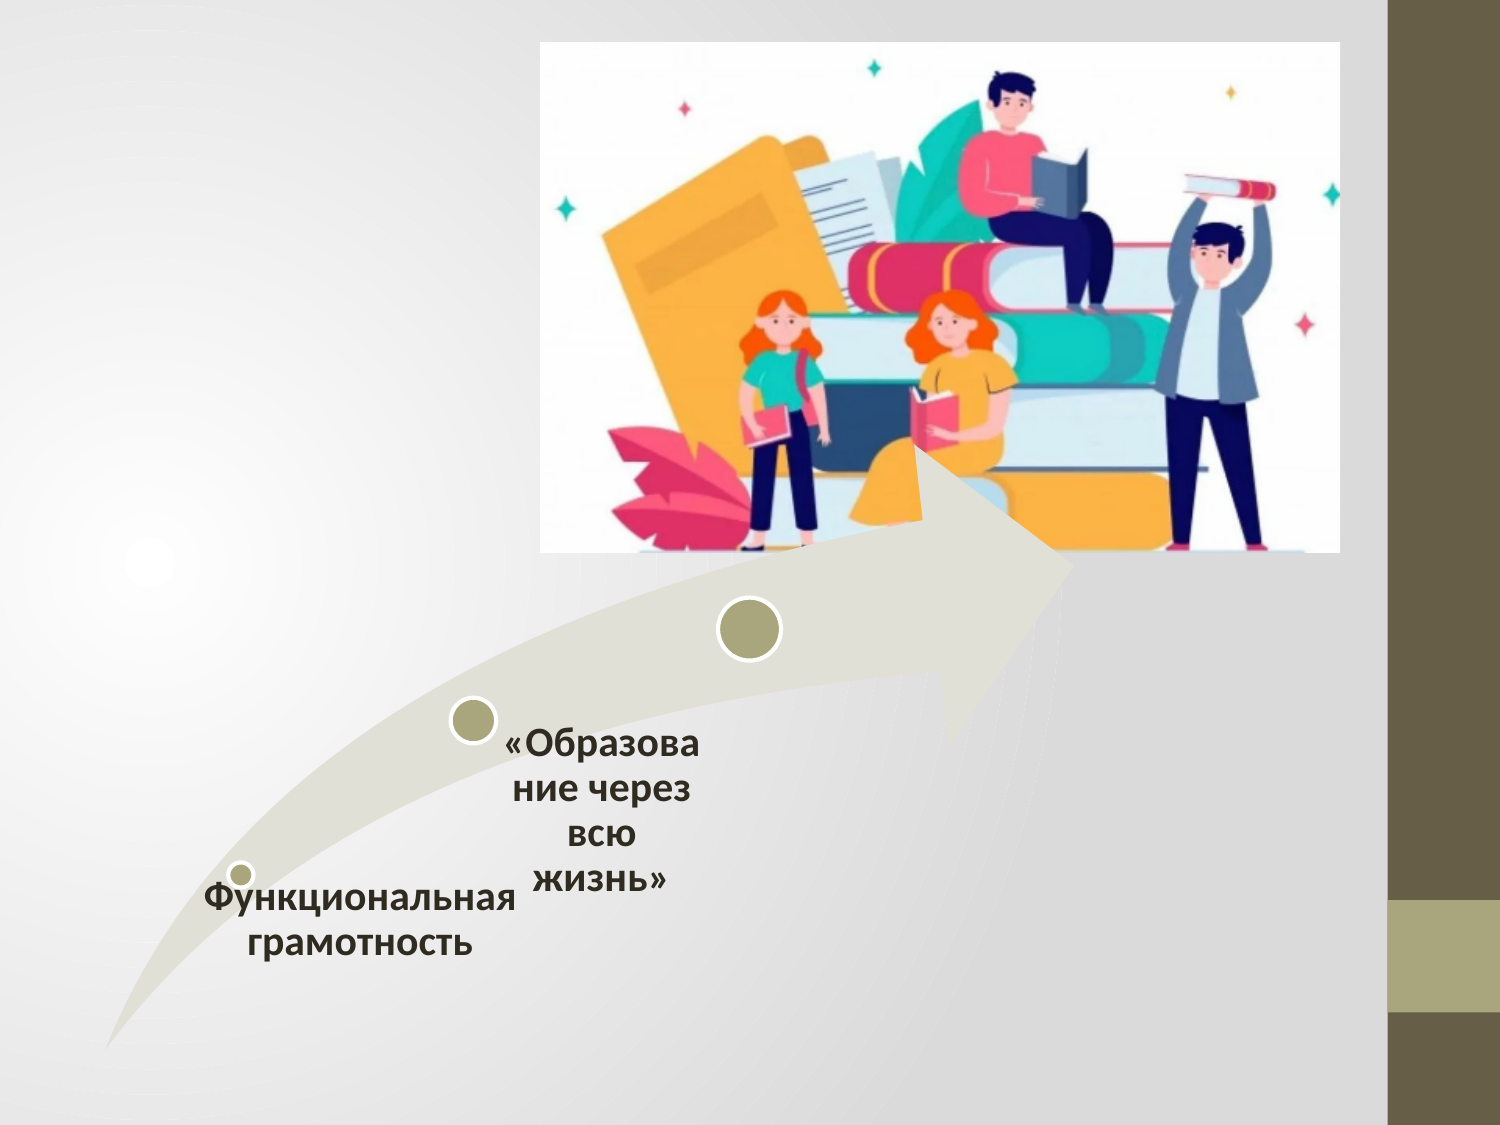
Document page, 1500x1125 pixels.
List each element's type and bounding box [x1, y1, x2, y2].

list [74, 443, 1105, 1051]
picture [539, 42, 1341, 553]
